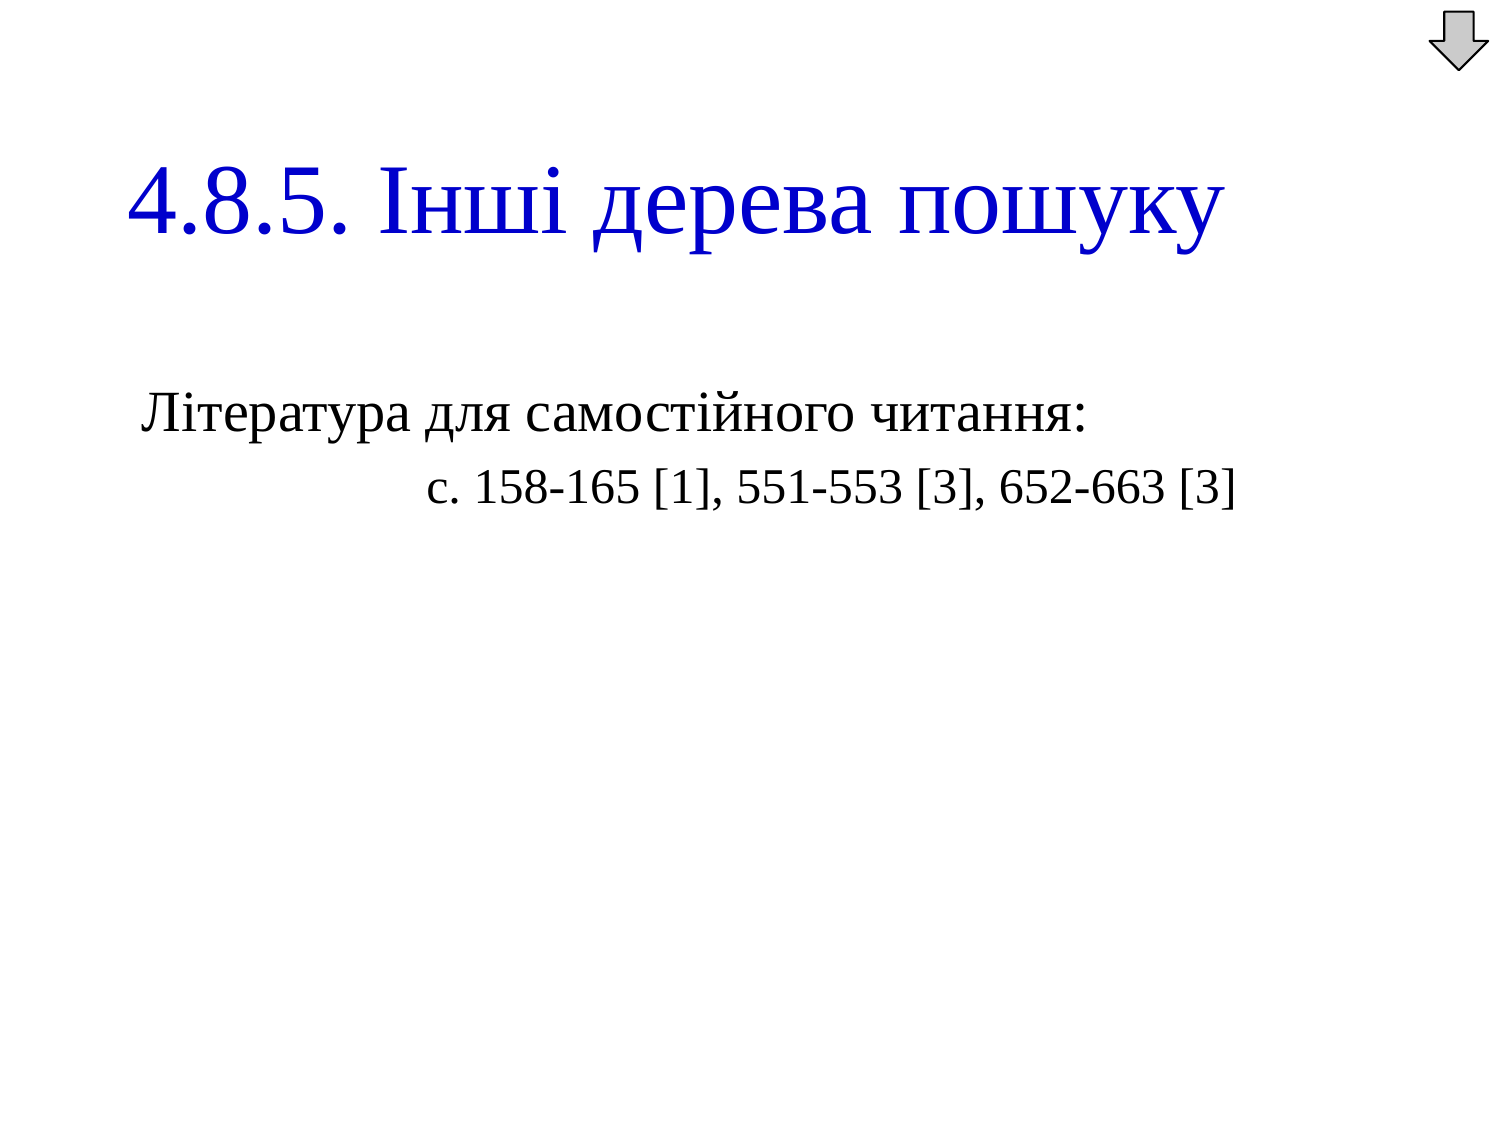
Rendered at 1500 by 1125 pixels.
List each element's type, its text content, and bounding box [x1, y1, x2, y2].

list Література для самостійного читання: с. 158-165 [1], 551-553 [3], 652-663 [3] [111, 373, 1388, 552]
text_box [1429, 11, 1489, 71]
title 4.8.5. Інші дерева пошуку [111, 99, 1500, 288]
